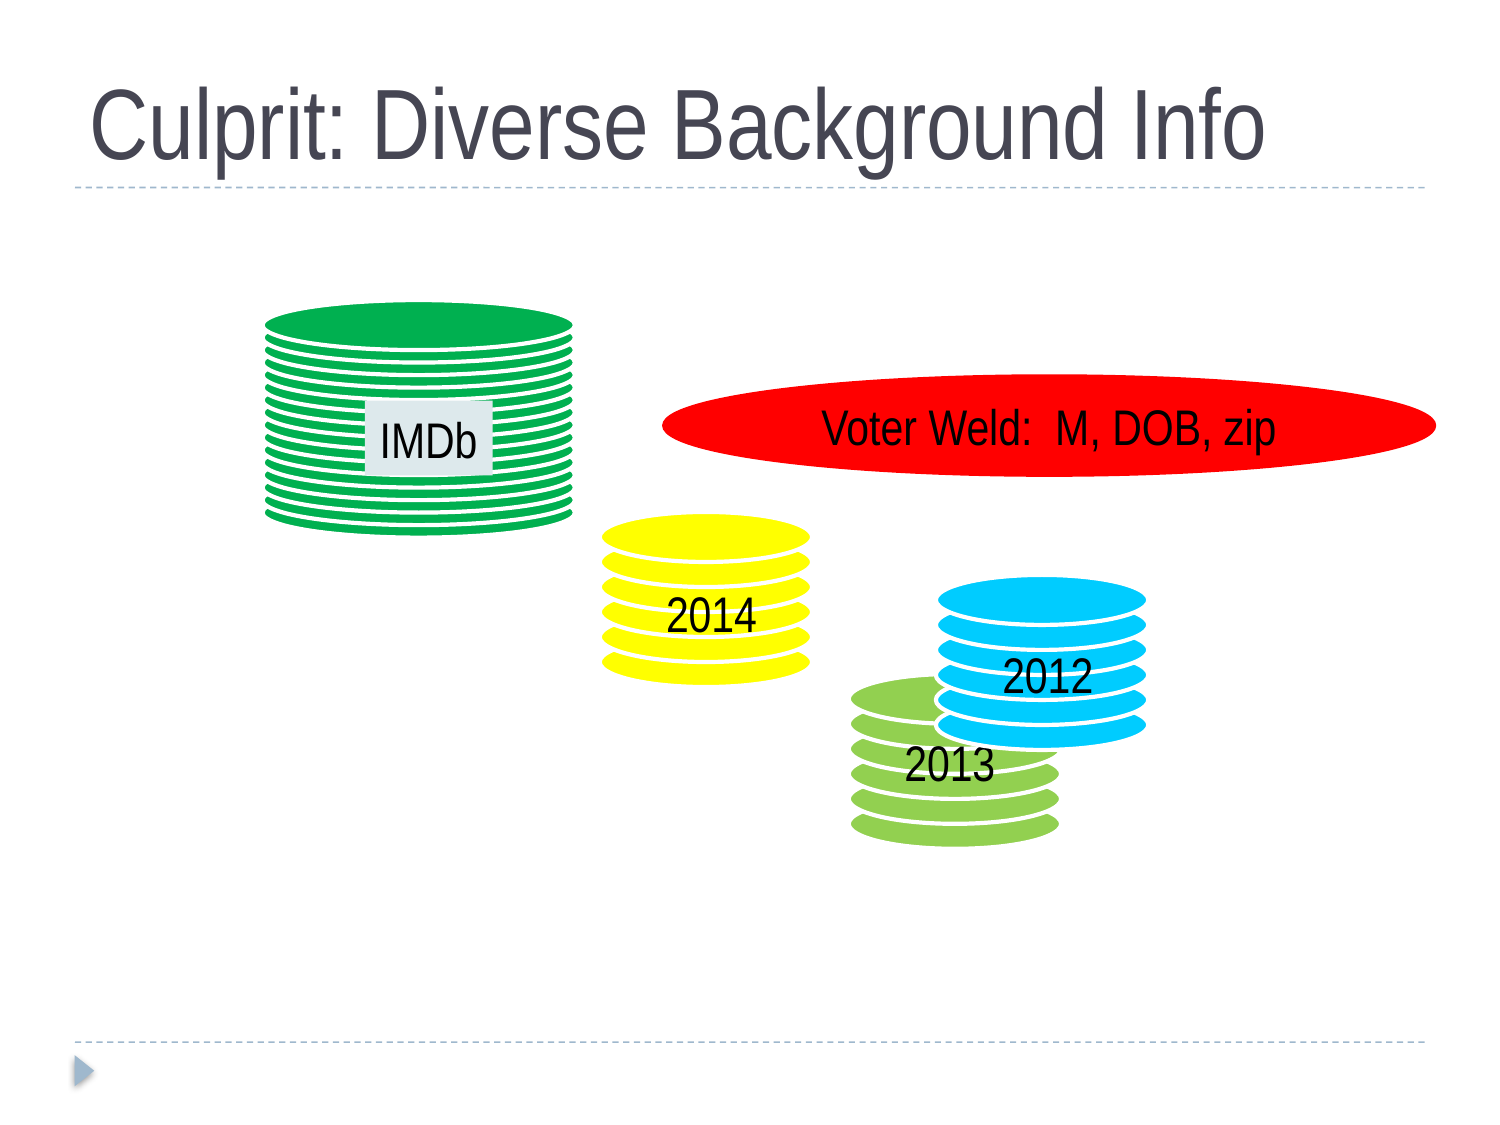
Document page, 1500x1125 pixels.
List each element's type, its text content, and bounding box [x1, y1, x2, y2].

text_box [650, 574, 1149, 850]
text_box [262, 299, 576, 538]
text_box Voter Weld: M, DOB, zip [662, 374, 1437, 477]
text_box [599, 511, 813, 688]
title Culprit: Diverse Background Info [75, 24, 1485, 188]
